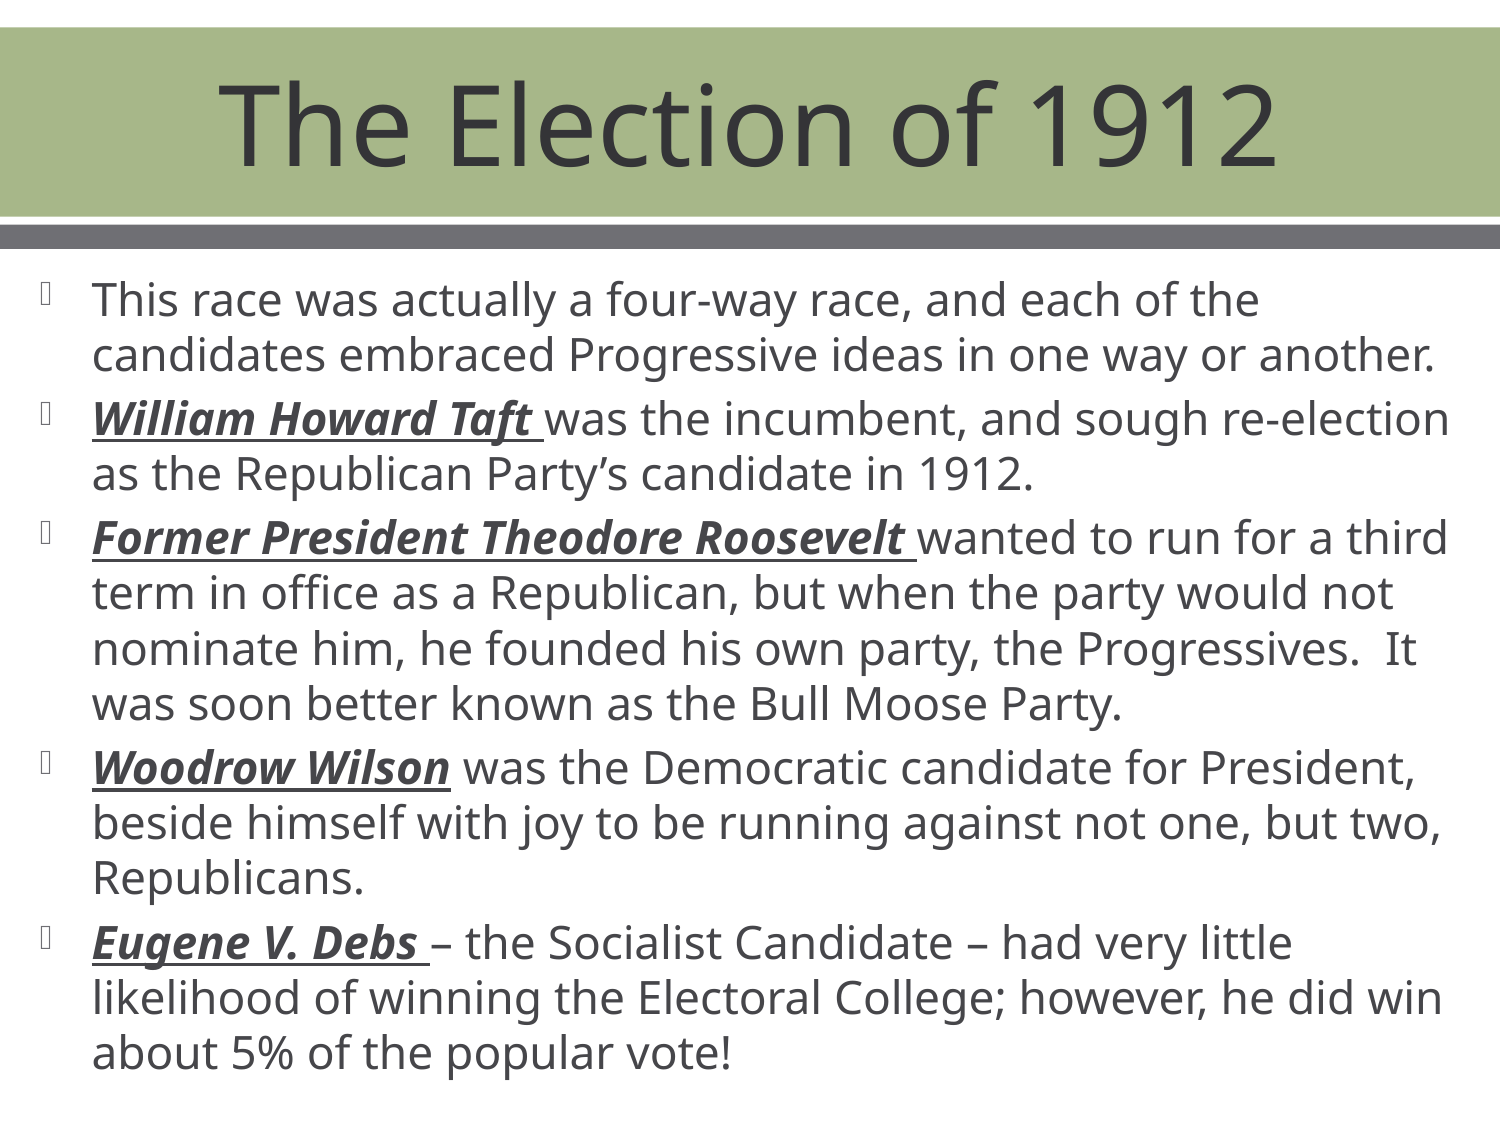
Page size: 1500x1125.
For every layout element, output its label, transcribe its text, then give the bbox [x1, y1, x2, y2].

list This race was actually a four-way race, and each of the candidates embraced Progressive ideas in one way or another. William Howard Taft was the incumbent, and sough re-election as the Republican Party’s candidate in 1912. Former President Theodore Roosevelt wanted to run for a third term in office as a Republican, but when the party would not nominate him, he founded his own party, the Progressives. It was soon better known as the Bull Moose Party. Woodrow Wilson was the Democratic candidate for President, beside himself with joy to be running against not one, but two, Republicans. Eugene V. Debs – the Socialist Candidate – had very little likelihood of winning the Electoral College; however, he did win about 5% of the popular vote! [24, 262, 1475, 1100]
title The Election of 1912 [75, 29, 1425, 213]
